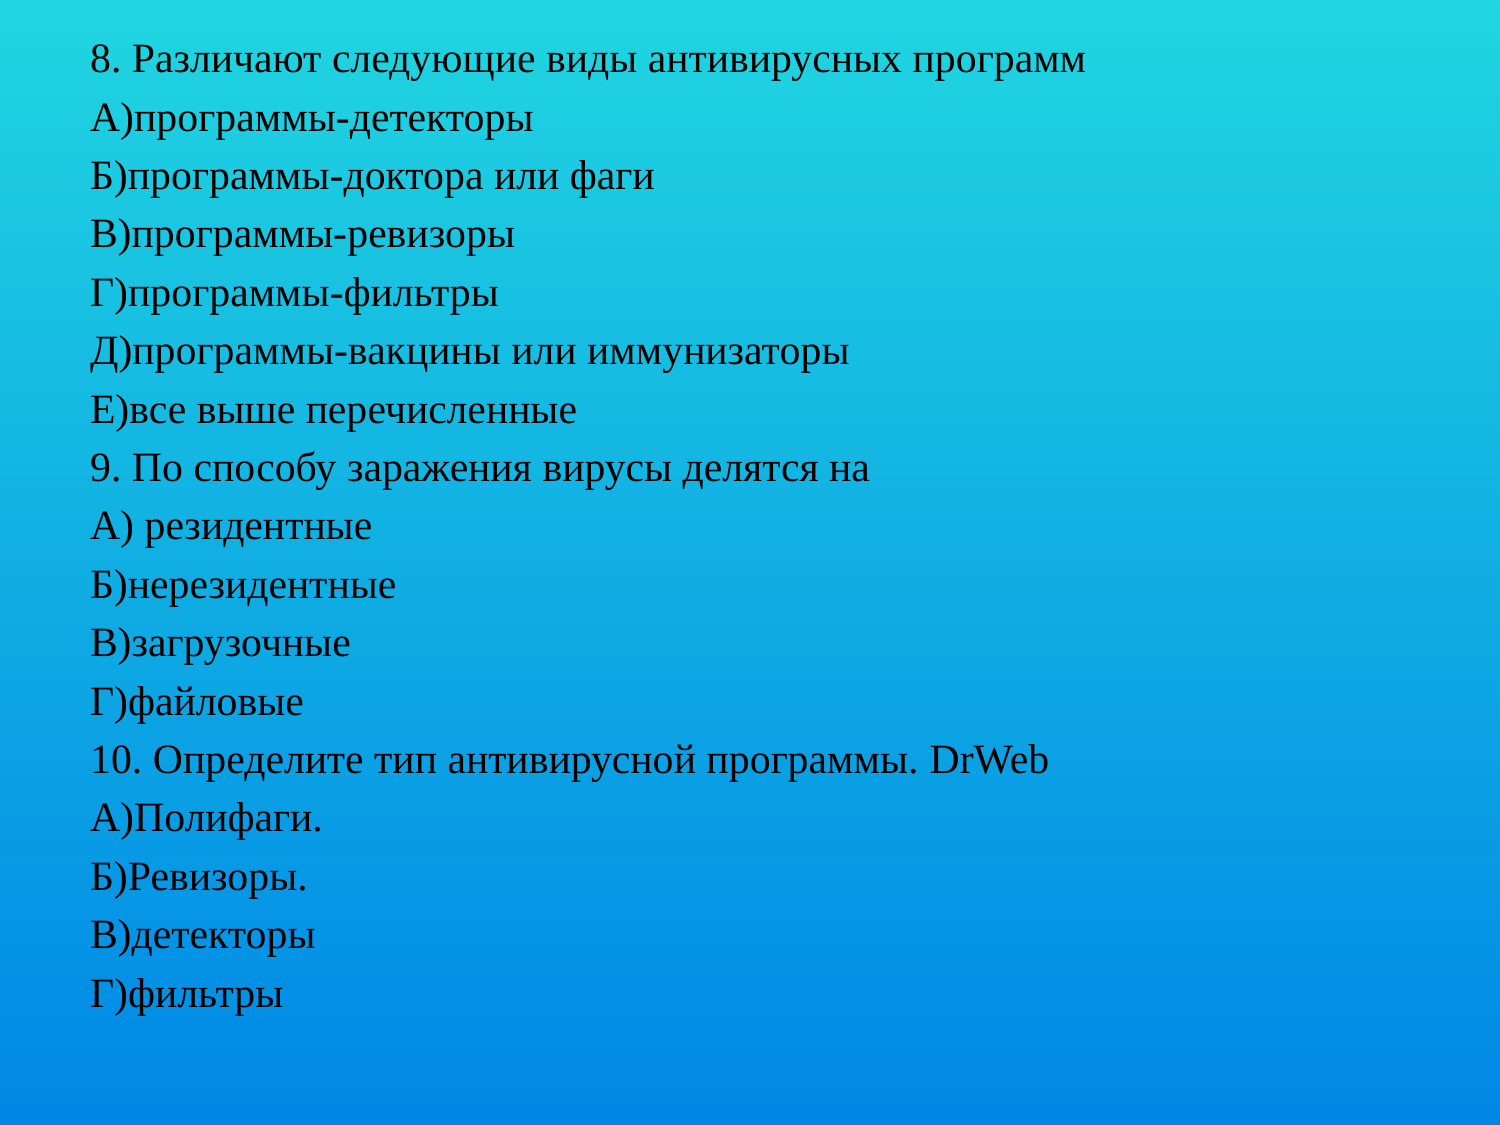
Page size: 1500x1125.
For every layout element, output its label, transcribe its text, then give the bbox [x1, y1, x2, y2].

list 8. Различают следующие виды антивирусных программ А)программы-детекторы Б)программы-доктора или фаги В)программы-ревизоры Г)программы-фильтры Д)программы-вакцины или иммунизаторы Е)все выше перечисленные 9. По способу заражения вирусы делятся на А) резидентные Б)нерезидентные В)загрузочные Г)файловые 10. Определите тип антивирусной программы. DrWeb А)Полифаги. Б)Ревизоры. В)детекторы Г)фильтры [75, 23, 1425, 1125]
